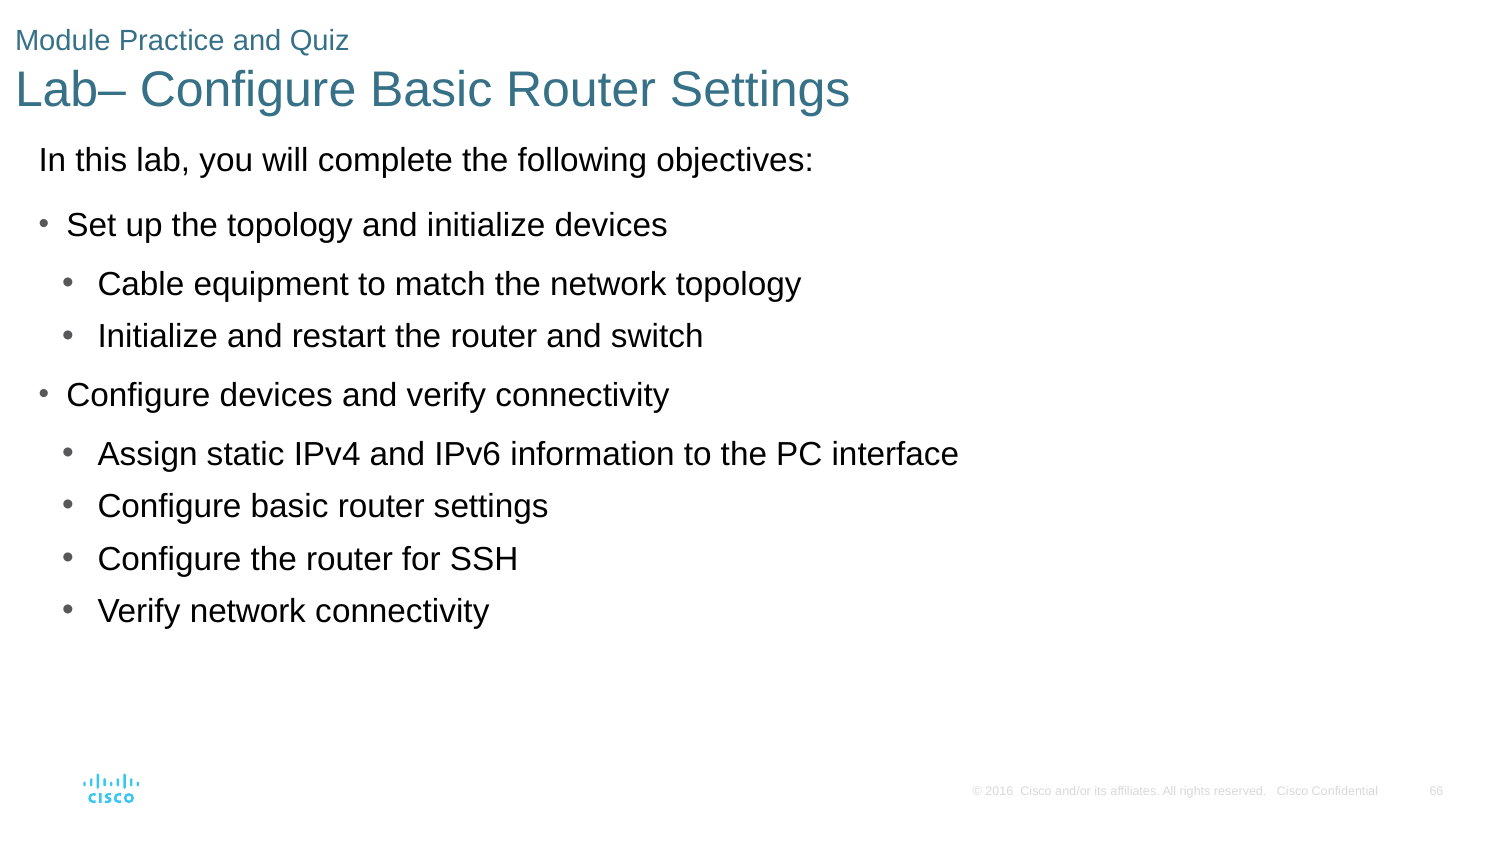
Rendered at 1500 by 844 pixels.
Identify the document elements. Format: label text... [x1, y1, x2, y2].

title Module Practice and Quiz Lab– Configure Basic Router Settings [0, 6, 1500, 131]
list In this lab, you will complete the following objectives: Set up the topology and initialize devices Cable equipment to match the network topology Initialize and restart the router and switch Configure devices and verify connectivity Assign static IPv4 and IPv6 information to the PC interface Configure basic router settings Configure the router for SSH Verify network connectivity [23, 131, 1476, 813]
